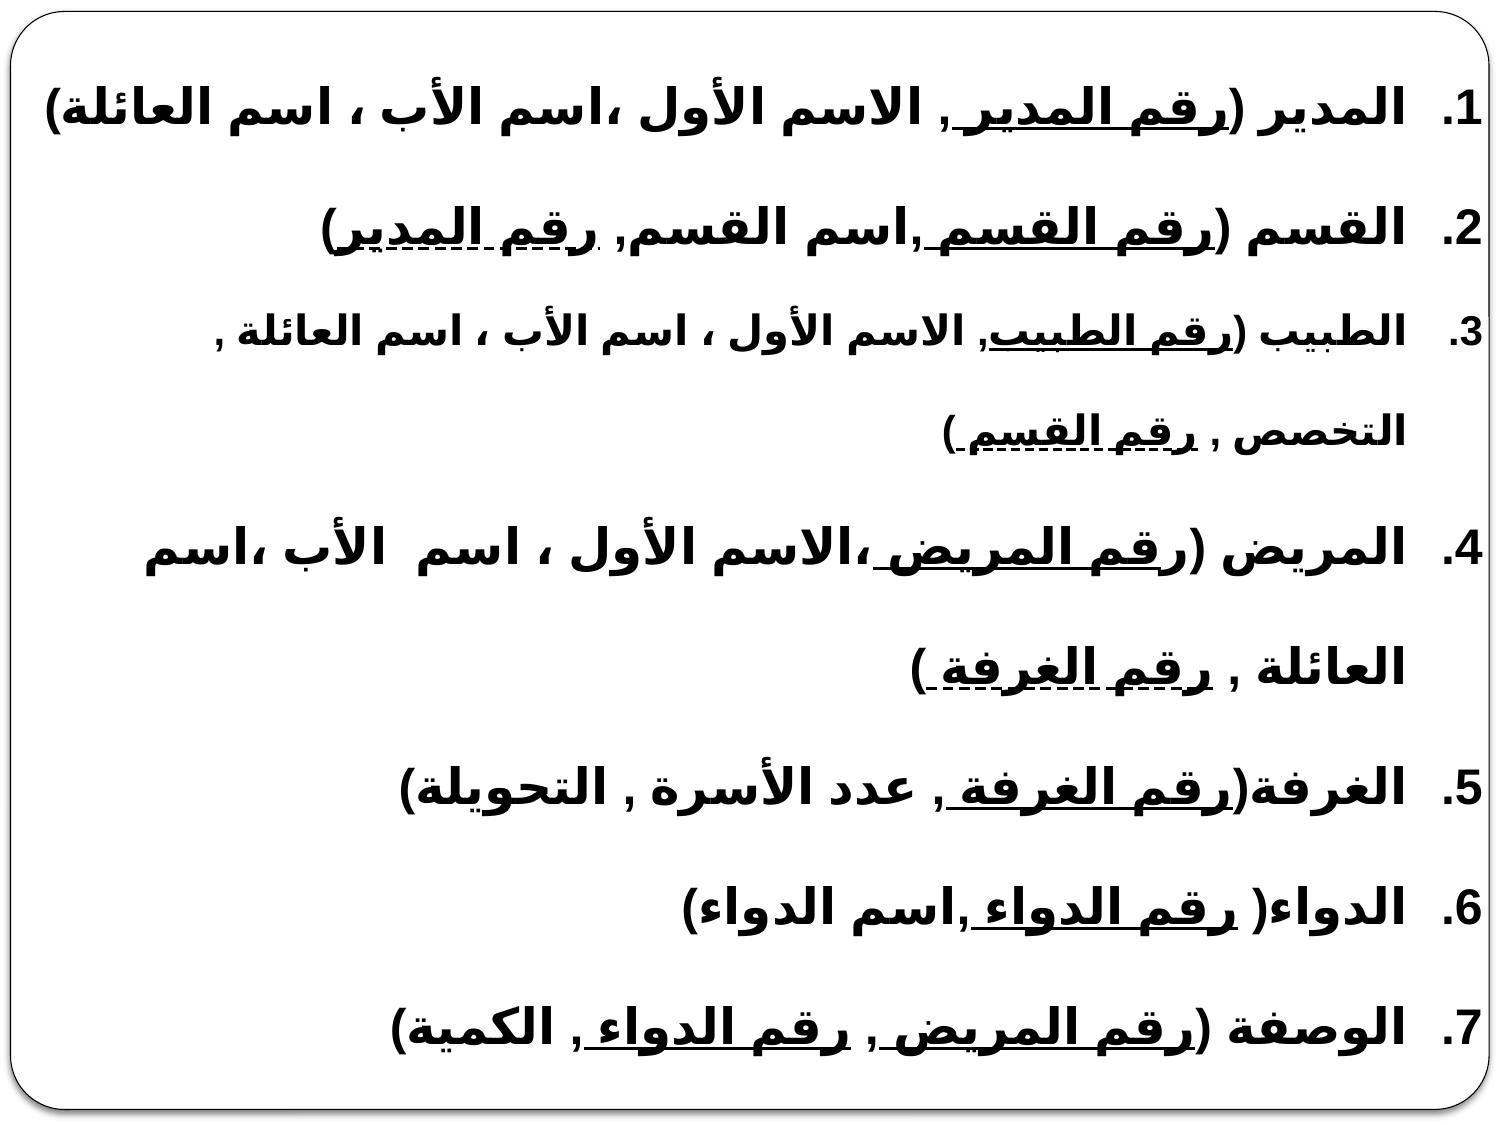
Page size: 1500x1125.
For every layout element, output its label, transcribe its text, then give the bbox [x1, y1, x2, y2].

text_box المدير (رقم المدير , الاسم الأول ،اسم الأب ، اسم العائلة) القسم (رقم القسم ,اسم القسم, رقم المدير) الطبيب (رقم الطبيب, الاسم الأول ، اسم الأب ، اسم العائلة , التخصص , رقم القسم ) المريض (رقم المريض ،الاسم الأول ، اسم الأب ،اسم العائلة , رقم الغرفة ) الغرفة(رقم الغرفة , عدد الأسرة , التحويلة) الدواء( رقم الدواء ,اسم الدواء) الوصفة (رقم المريض , رقم الدواء , الكمية) المعالجة ( رقم المريض ، رقم الطبيب , تاريخ الكشف , الملاحظات ) الهاتف (رقم الطبيب ، رقم الهاتف ) [0, 6, 1498, 1125]
